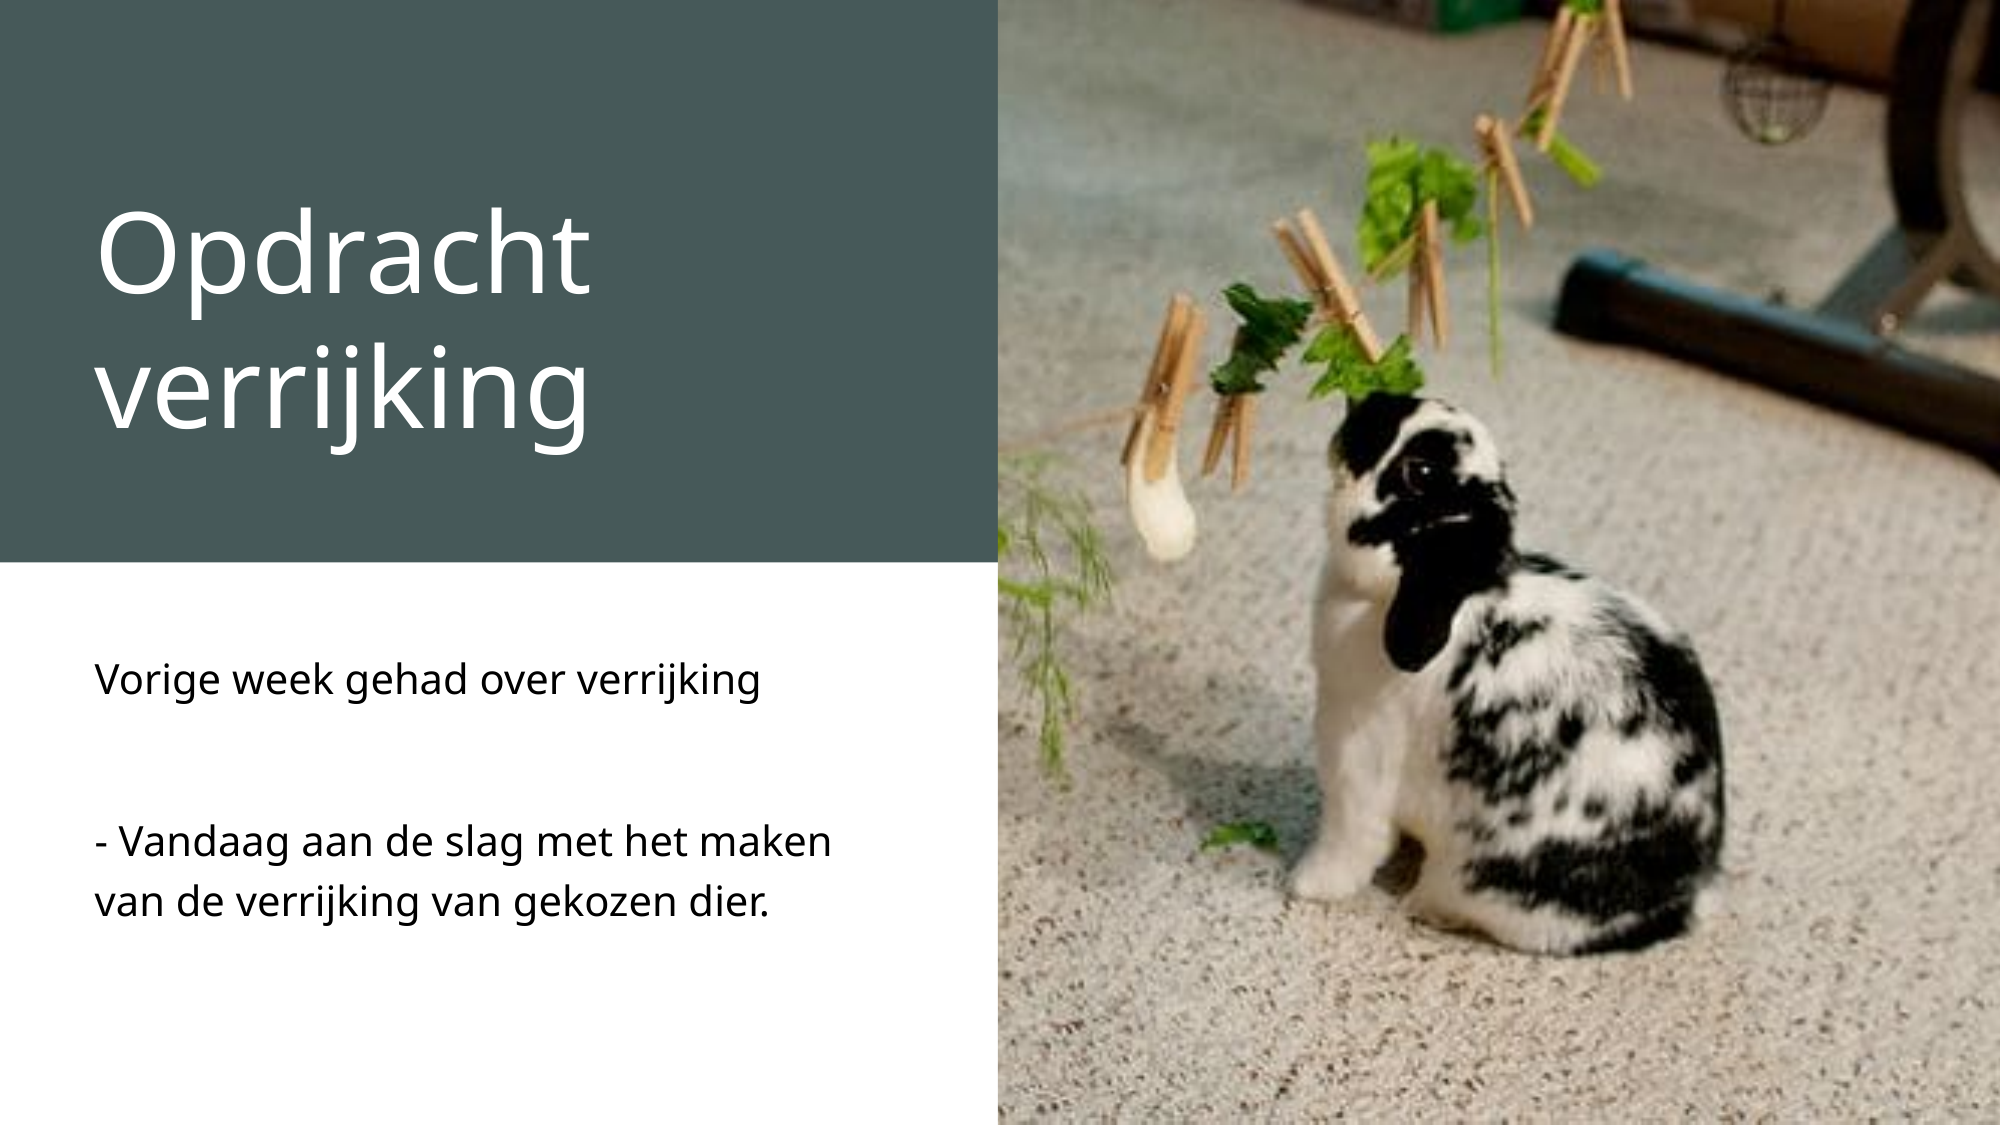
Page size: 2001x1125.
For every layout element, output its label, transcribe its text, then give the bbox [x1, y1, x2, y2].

text_box [0, 563, 997, 1125]
title Opdracht verrijking [79, 59, 904, 459]
list Vorige week gehad over verrijking - Vandaag aan de slag met het maken van de verrijking van gekozen dier. [79, 634, 904, 1014]
picture [997, 0, 2000, 1125]
text_box [0, 0, 997, 563]
